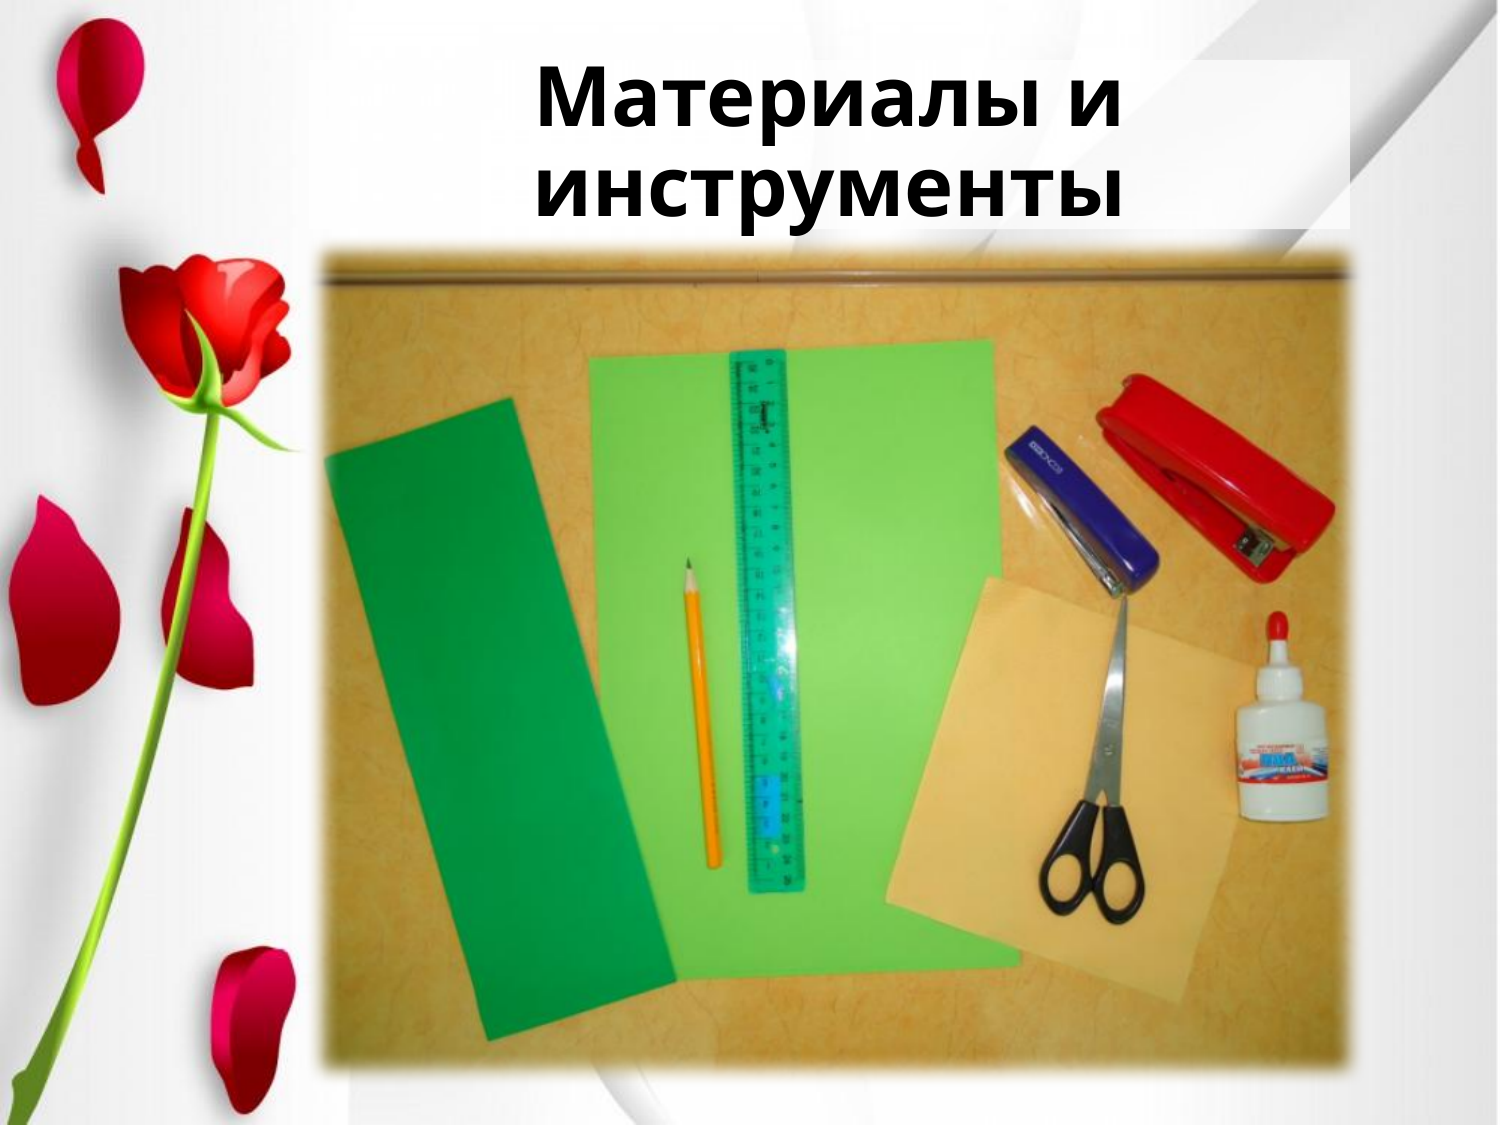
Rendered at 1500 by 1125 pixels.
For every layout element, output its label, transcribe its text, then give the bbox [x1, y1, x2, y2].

picture [0, 0, 1500, 1125]
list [306, 235, 1365, 1087]
title Материалы и инструменты [308, 59, 1351, 230]
